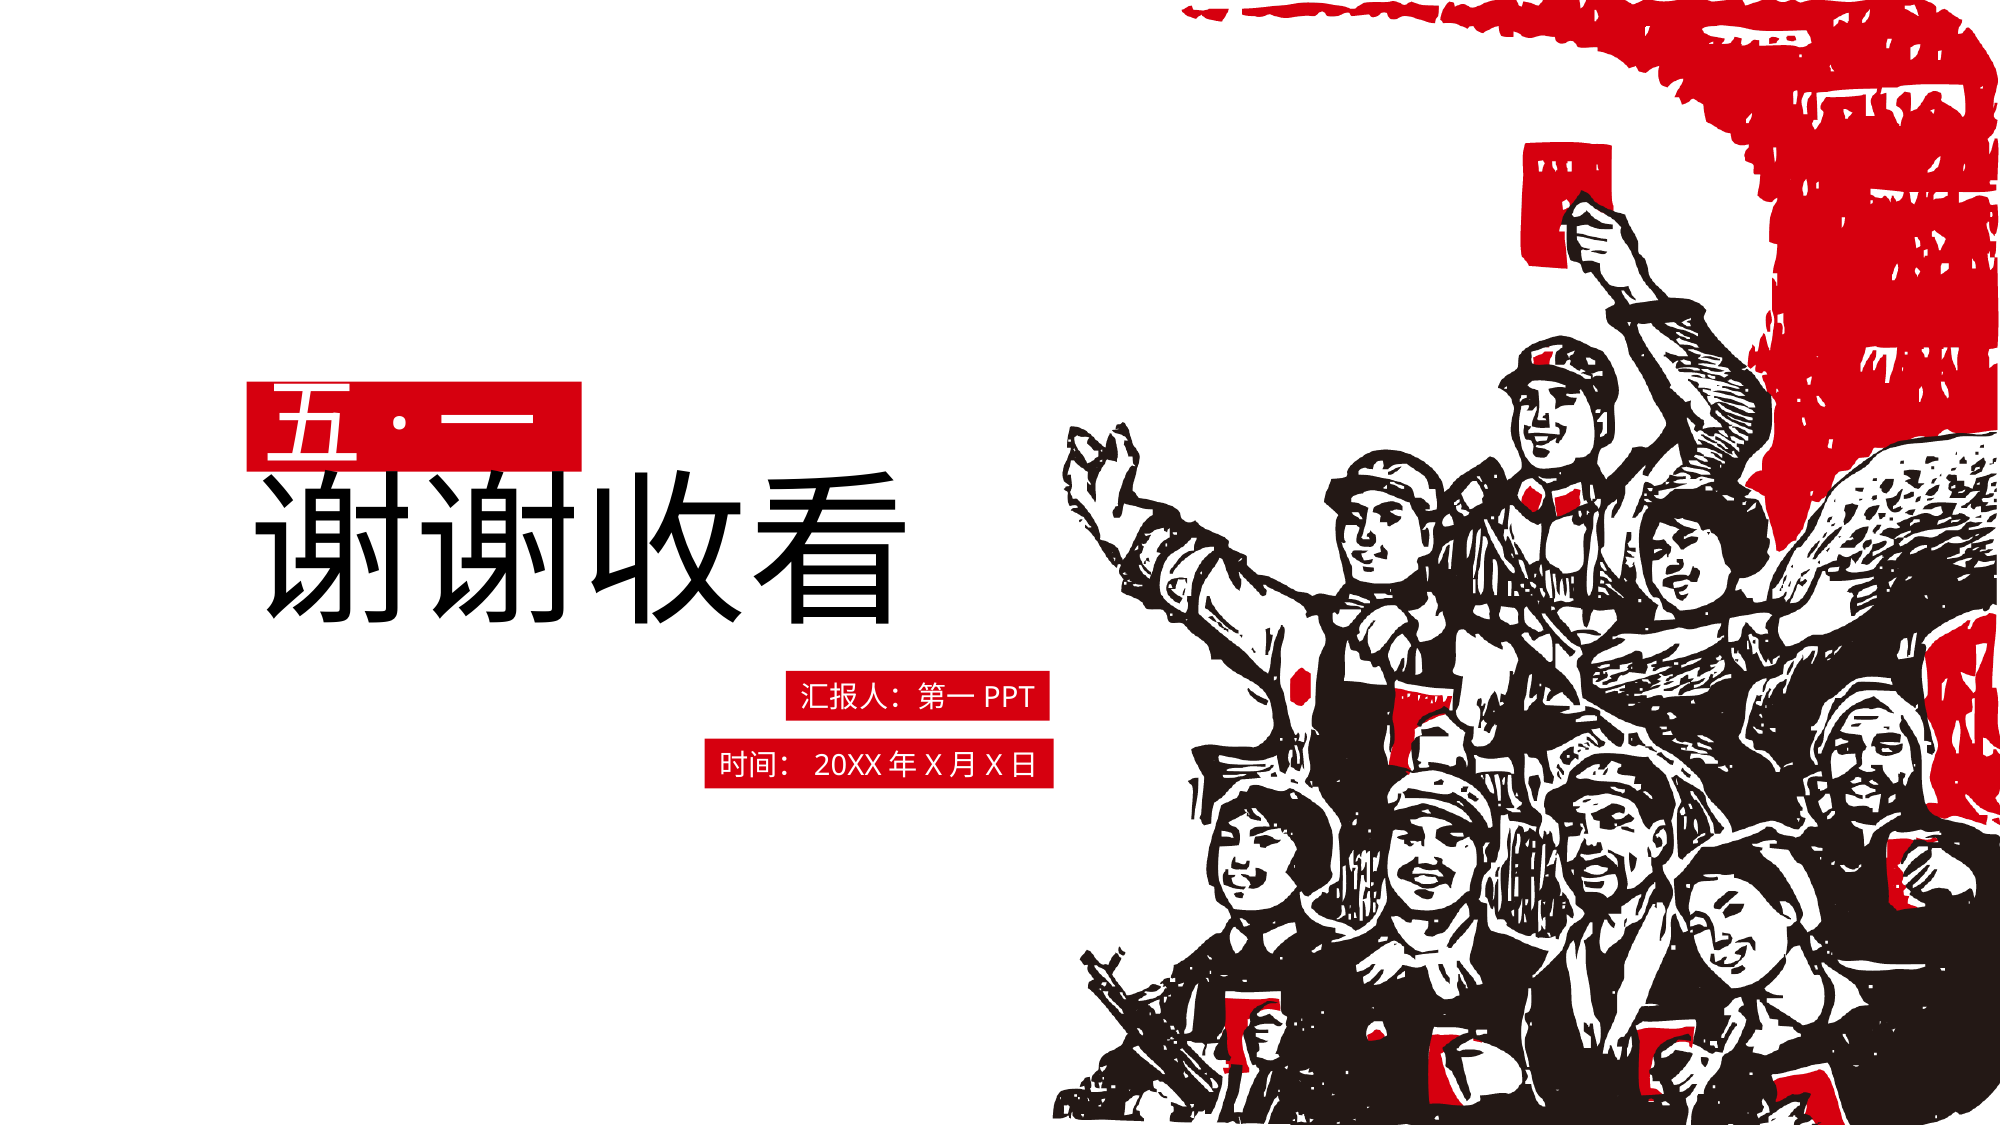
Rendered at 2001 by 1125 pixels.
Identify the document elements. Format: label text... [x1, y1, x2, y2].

text_box 五·一 [247, 351, 553, 436]
text_box 时间：20XX年X月X日 [704, 738, 1050, 789]
picture [1050, 0, 2000, 1125]
text_box 谢谢收看 [233, 436, 1050, 652]
text_box [553, 381, 583, 436]
text_box 汇报人：第一PPT [785, 670, 1050, 721]
